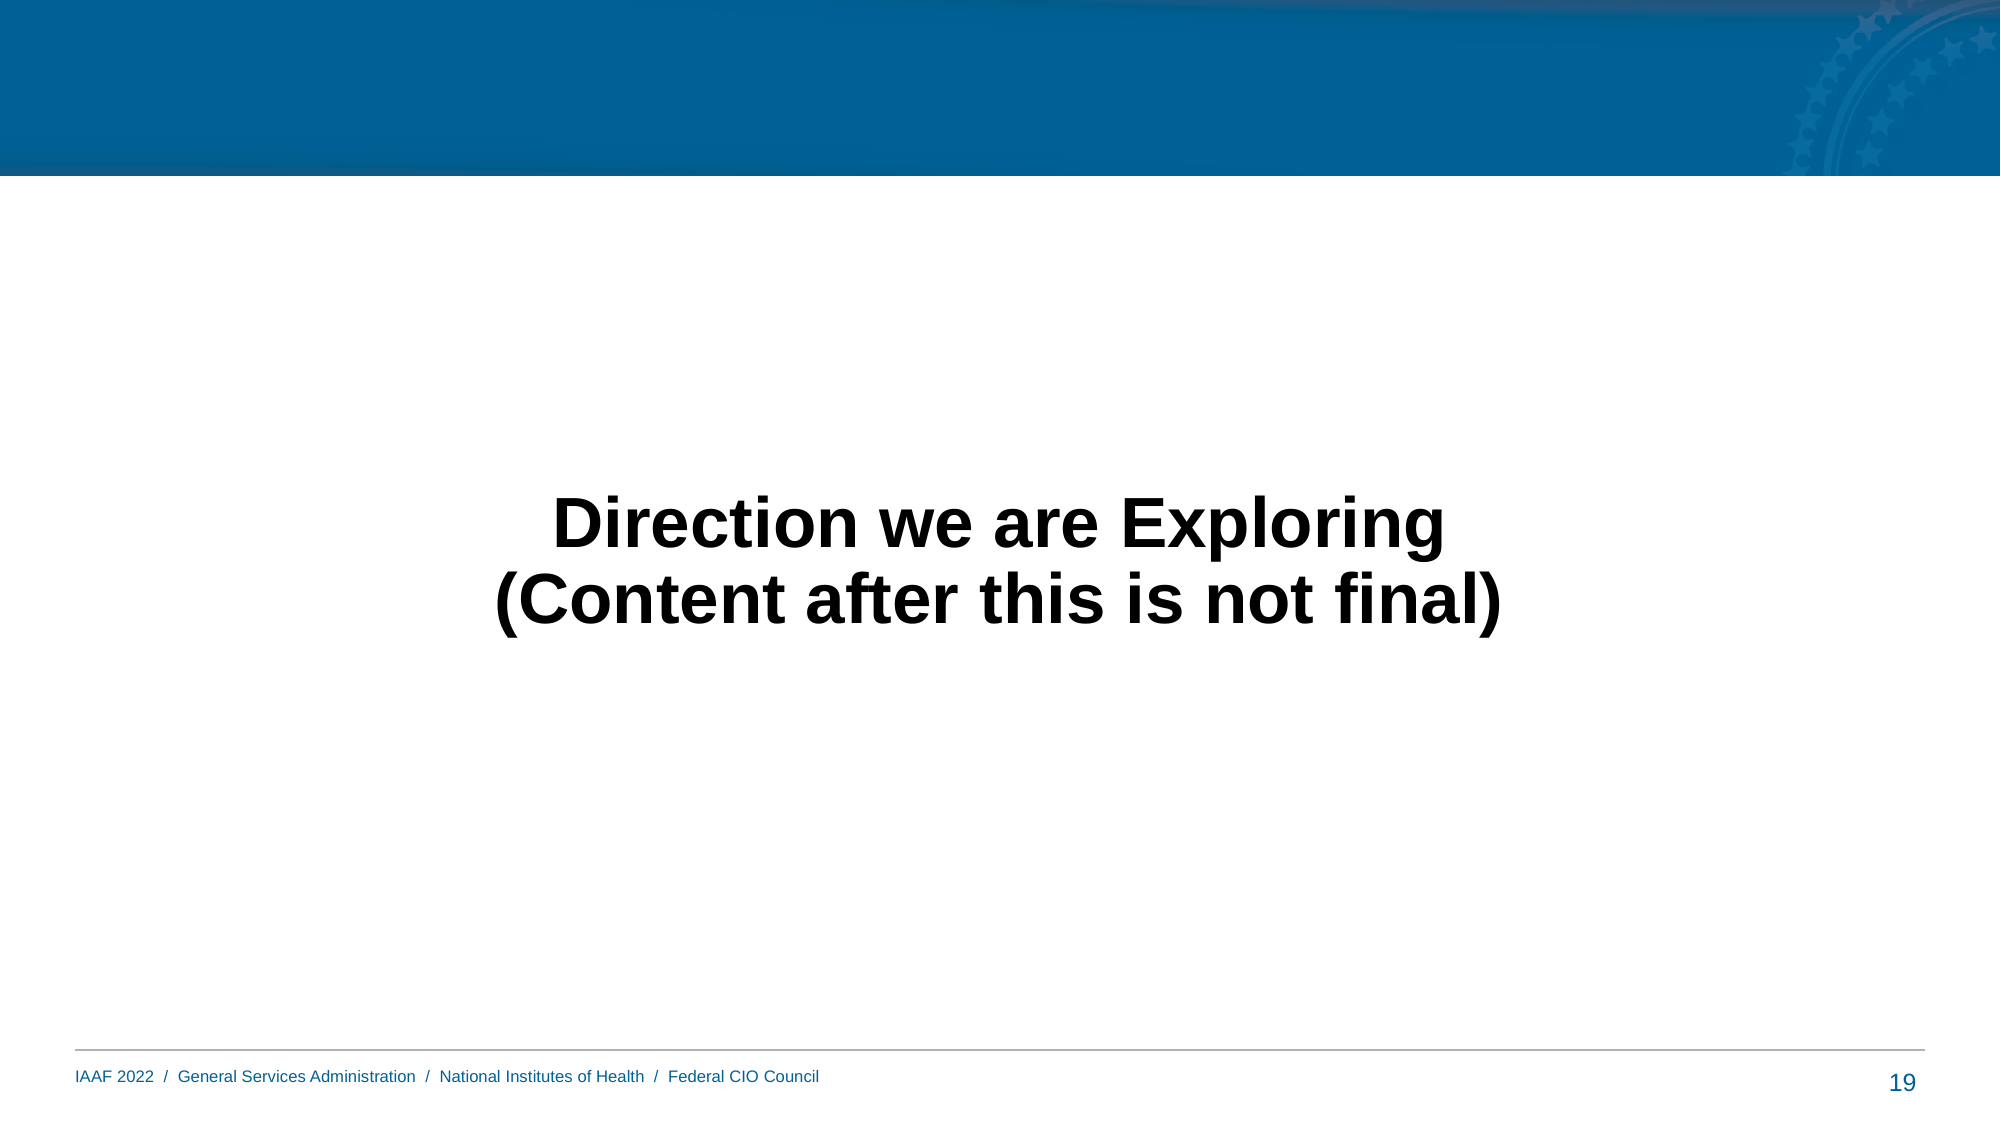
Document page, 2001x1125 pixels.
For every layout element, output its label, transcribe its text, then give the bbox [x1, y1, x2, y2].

picture [0, 168, 666, 176]
picture [0, 0, 2000, 176]
slide_number 19 [1811, 1038, 1932, 1125]
title Direction we are Exploring (Content after this is not final) [68, 470, 1932, 655]
